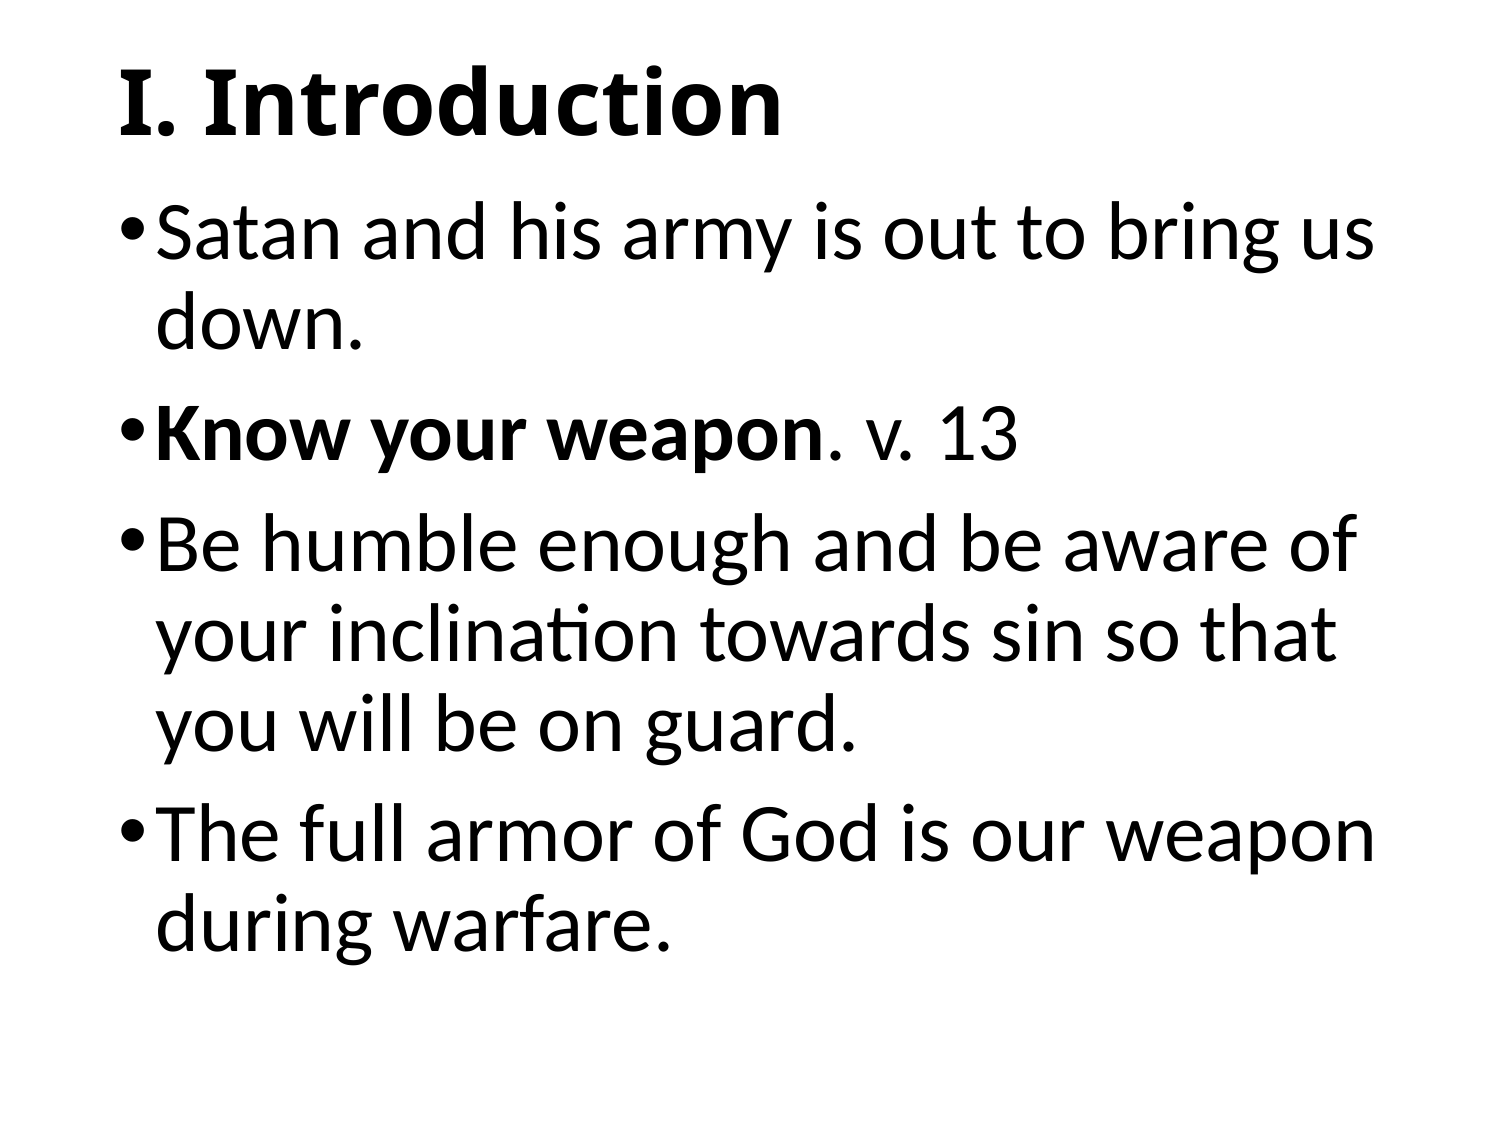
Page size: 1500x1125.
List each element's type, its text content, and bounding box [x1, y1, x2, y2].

title I. Introduction [103, 0, 1397, 180]
list Satan and his army is out to bring us down. Know your weapon. v. 13 Be humble enough and be aware of your inclination towards sin so that you will be on guard. The full armor of God is our weapon during warfare. [103, 180, 1397, 894]
